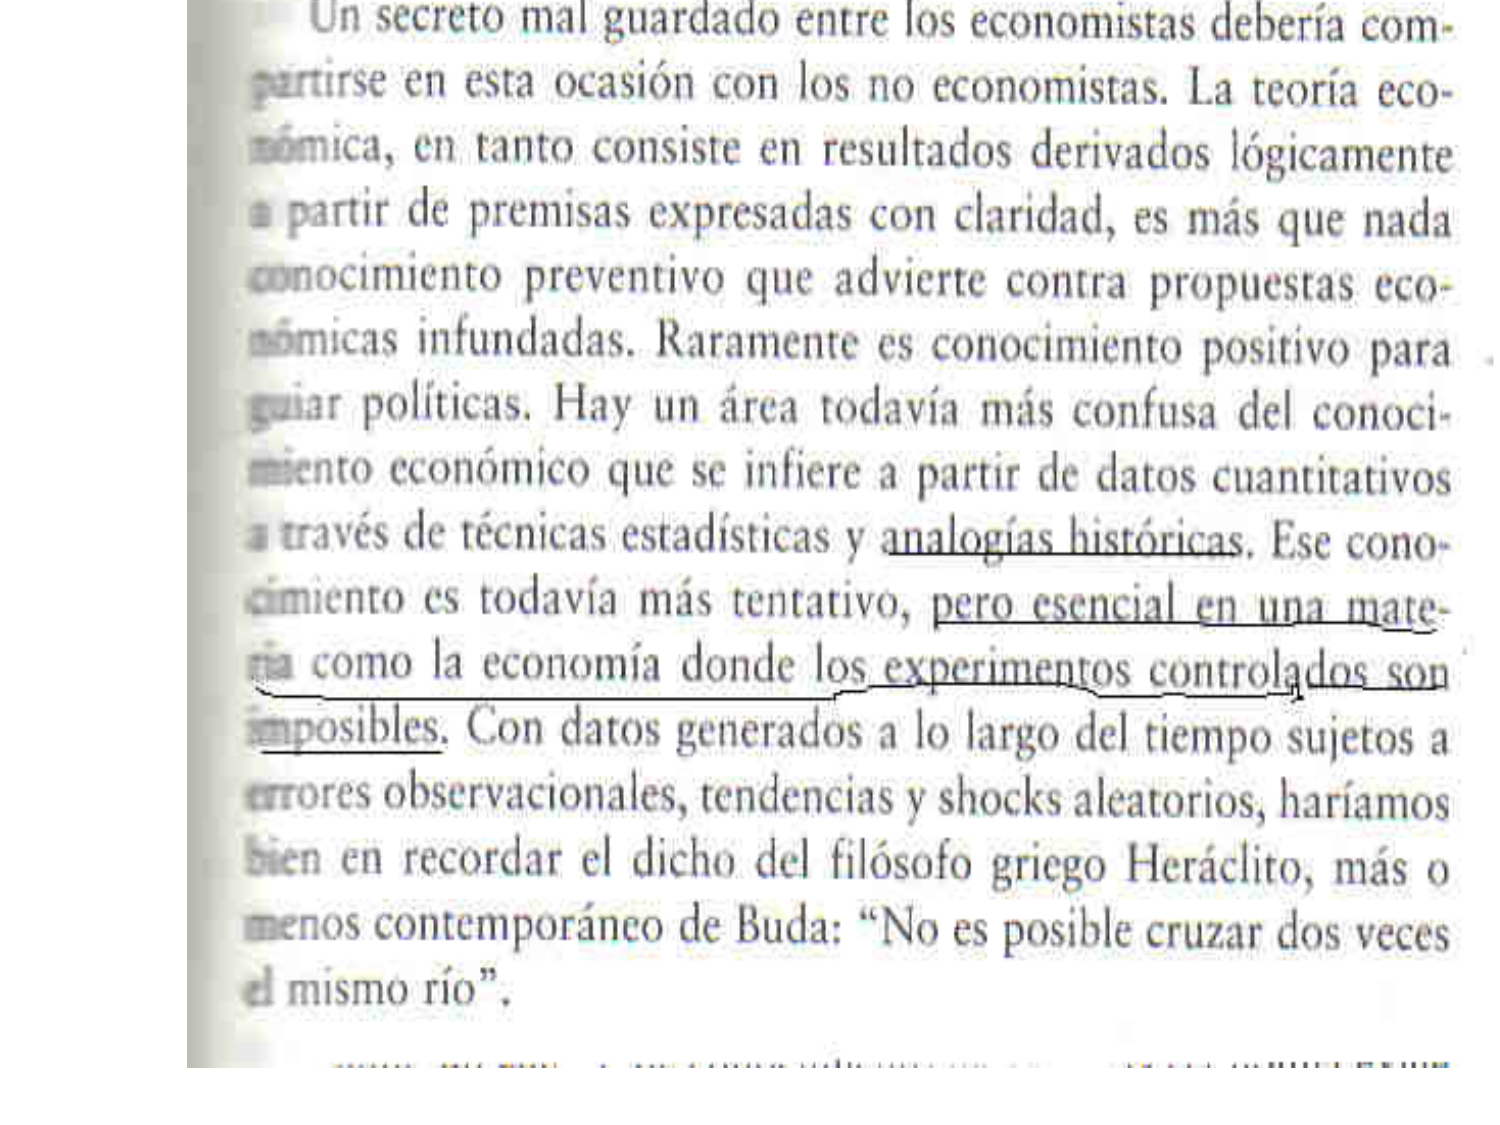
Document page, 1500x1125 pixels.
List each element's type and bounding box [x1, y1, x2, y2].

picture [187, 0, 1500, 1069]
